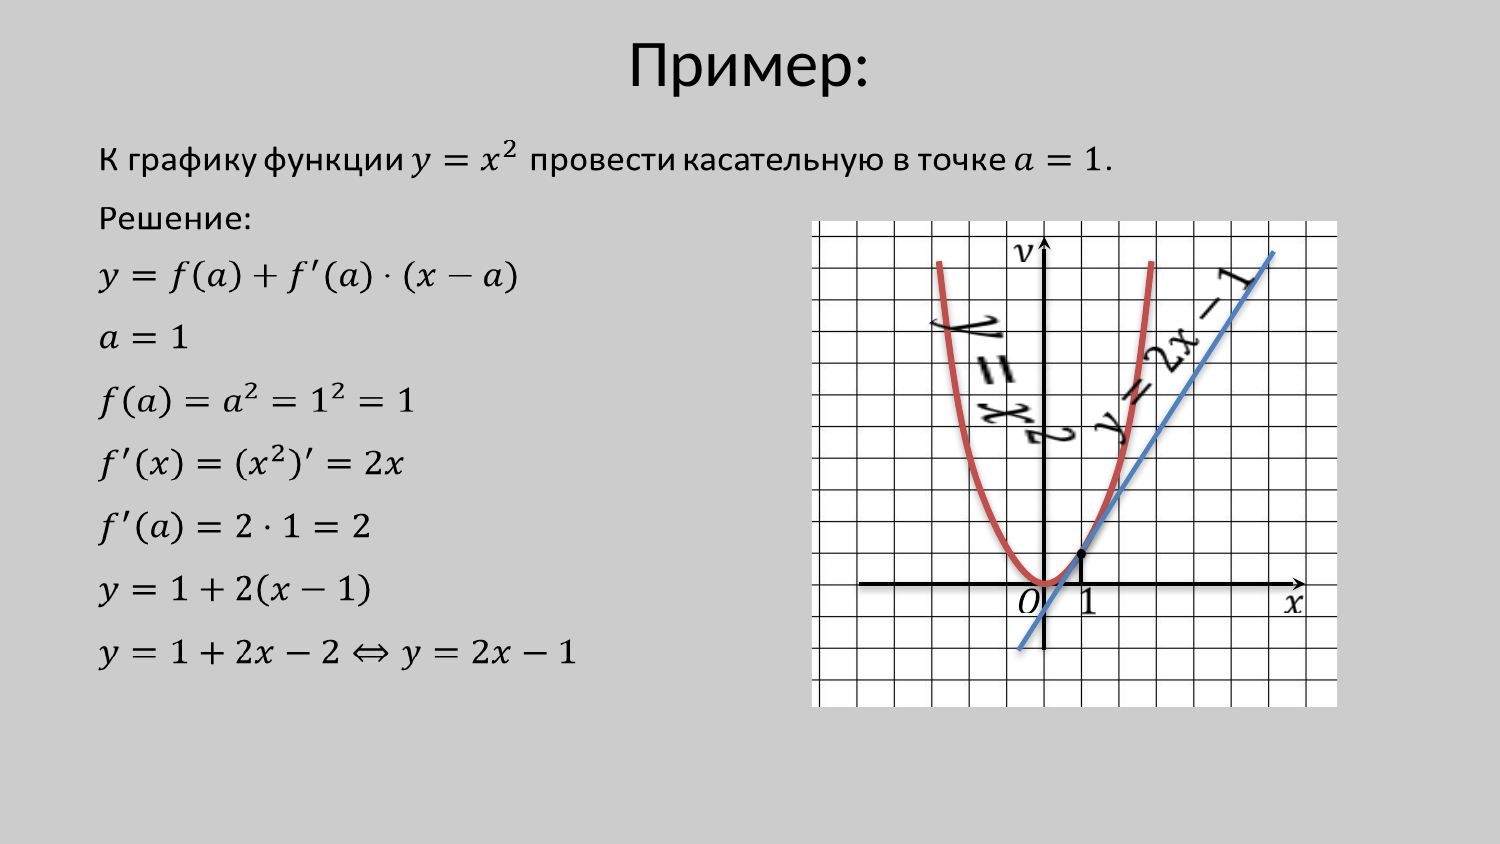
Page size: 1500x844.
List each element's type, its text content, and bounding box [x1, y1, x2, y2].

list [75, 126, 1425, 765]
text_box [1018, 251, 1275, 651]
title Пример: [75, 0, 1425, 126]
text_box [811, 219, 1338, 707]
